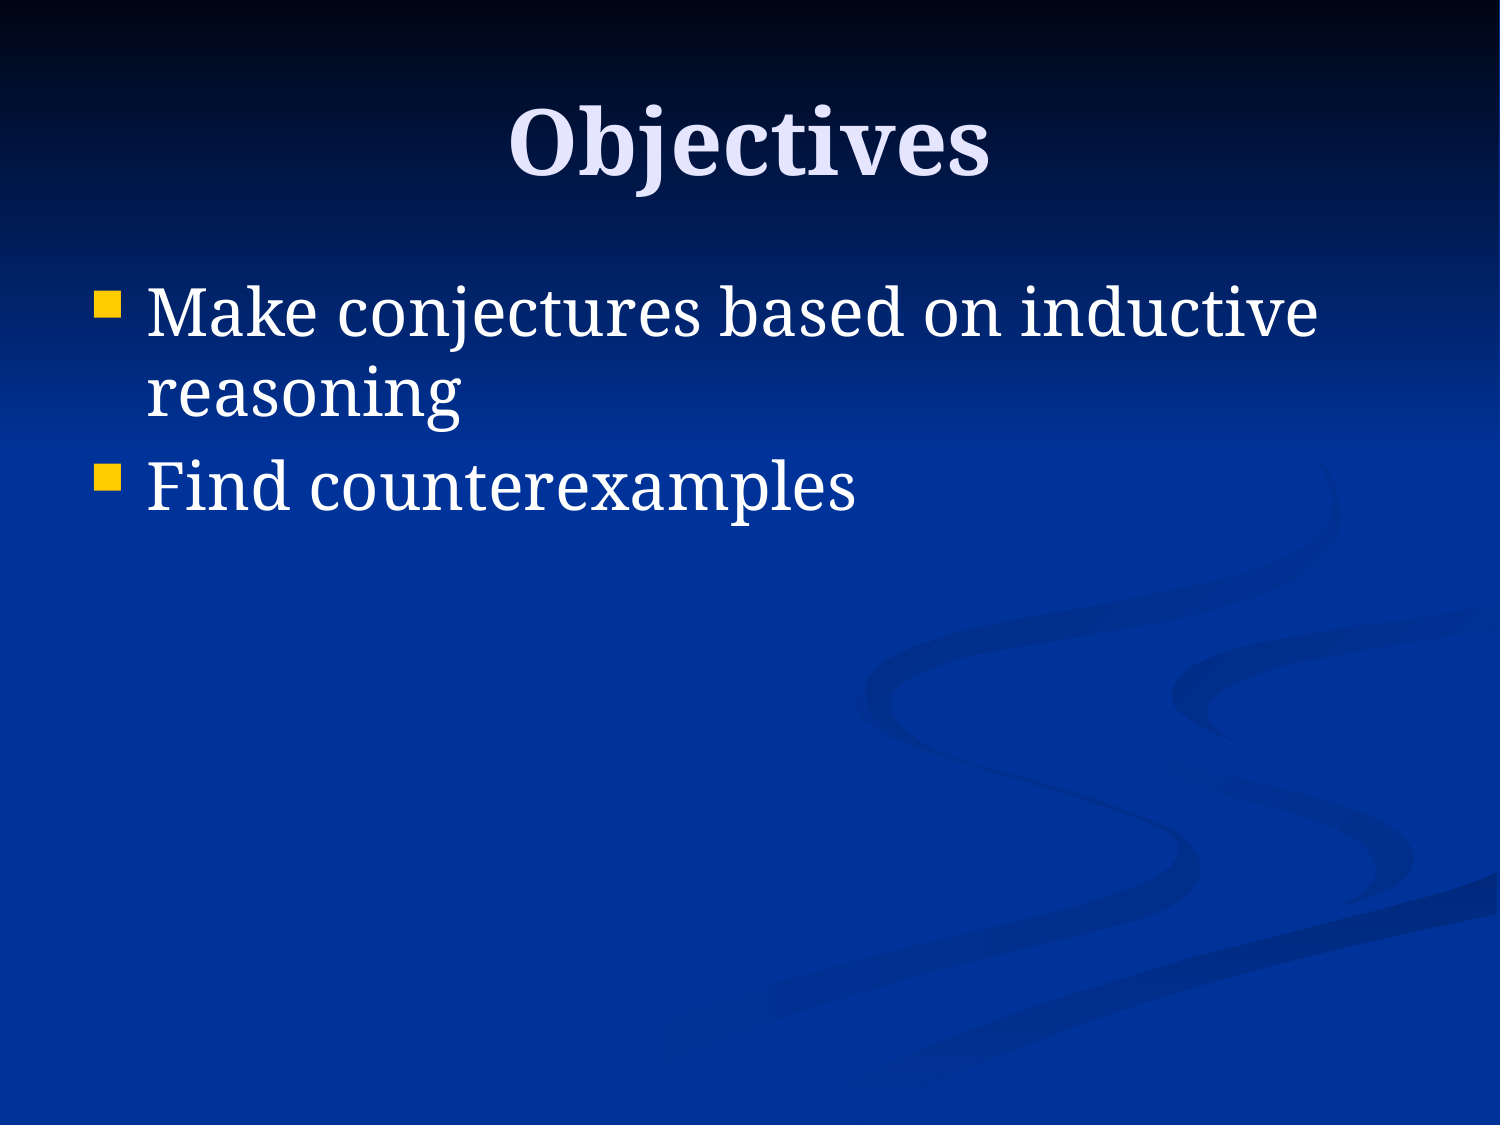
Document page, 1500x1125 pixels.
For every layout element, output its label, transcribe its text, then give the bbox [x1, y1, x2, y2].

title Objectives [74, 44, 1426, 233]
list Make conjectures based on inductive reasoning Find counterexamples [74, 262, 1426, 1006]
